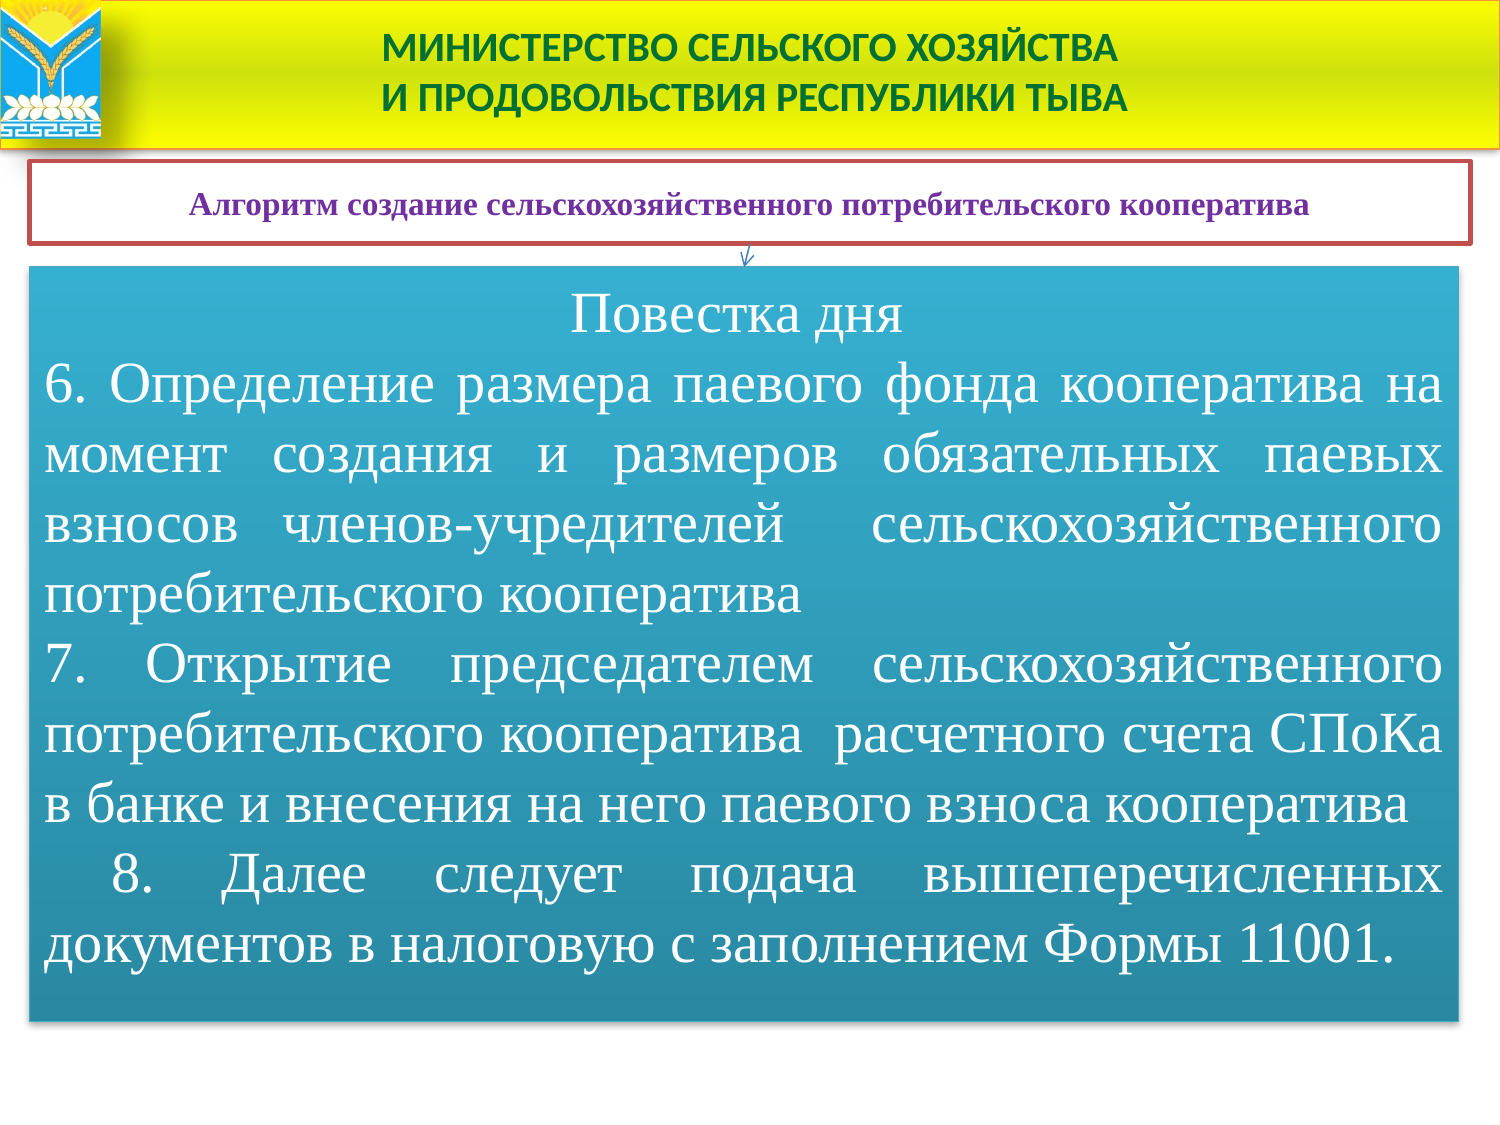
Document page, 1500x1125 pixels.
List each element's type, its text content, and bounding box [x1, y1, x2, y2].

text_box Повестка дня 6. Определение размера паевого фонда кооператива на момент создания и размеров обязательных паевых взносов членов-учредителей сельскохозяйственного потребительского кооператива 7. Открытие председателем сельскохозяйственного потребительского кооператива расчетного счета СПоКа в банке и внесения на него паевого взноса кооператива 8. Далее следует подача вышеперечисленных документов в налоговую с заполнением Формы 11001. [29, 266, 1459, 1022]
text_box Алгоритм создание сельскохозяйственного потребительского кооператива [27, 159, 1473, 246]
picture [0, 0, 101, 139]
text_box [743, 243, 751, 268]
text_box МИНИСТЕРСТВО СЕЛЬСКОГО ХОЗЯЙСТВА И ПРОДОВОЛЬСТВИЯ РЕСПУБЛИКИ ТЫВА [103, 0, 1500, 150]
